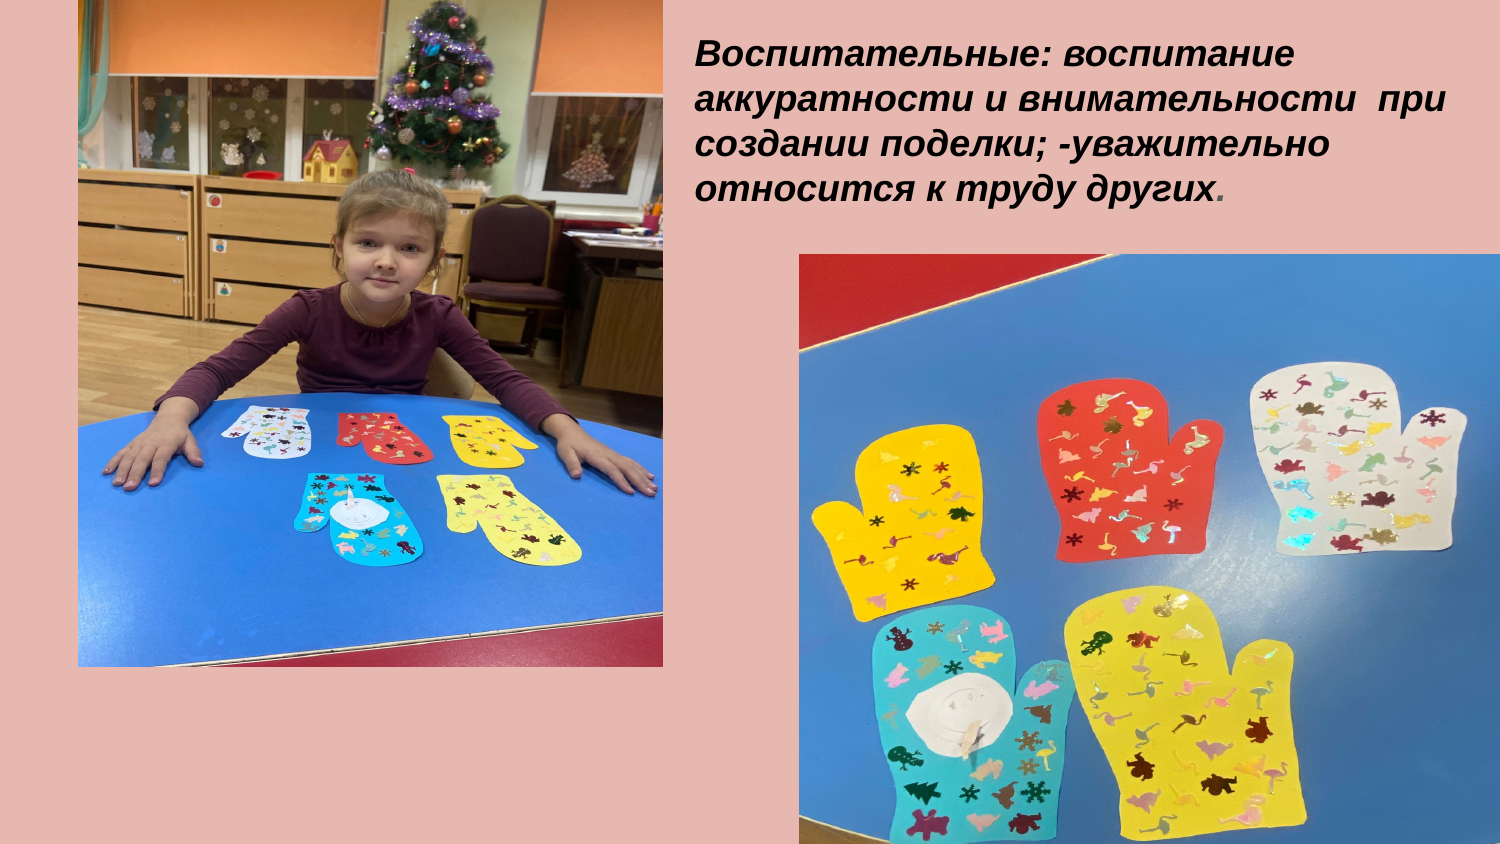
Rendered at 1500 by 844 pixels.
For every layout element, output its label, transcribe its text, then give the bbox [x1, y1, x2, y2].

picture [78, 0, 663, 667]
picture [799, 254, 1500, 844]
text_box Воспитательные: воспитание аккуратности и внимательности при создании поделки; -уважительно относится к труду других. [679, 14, 1500, 225]
